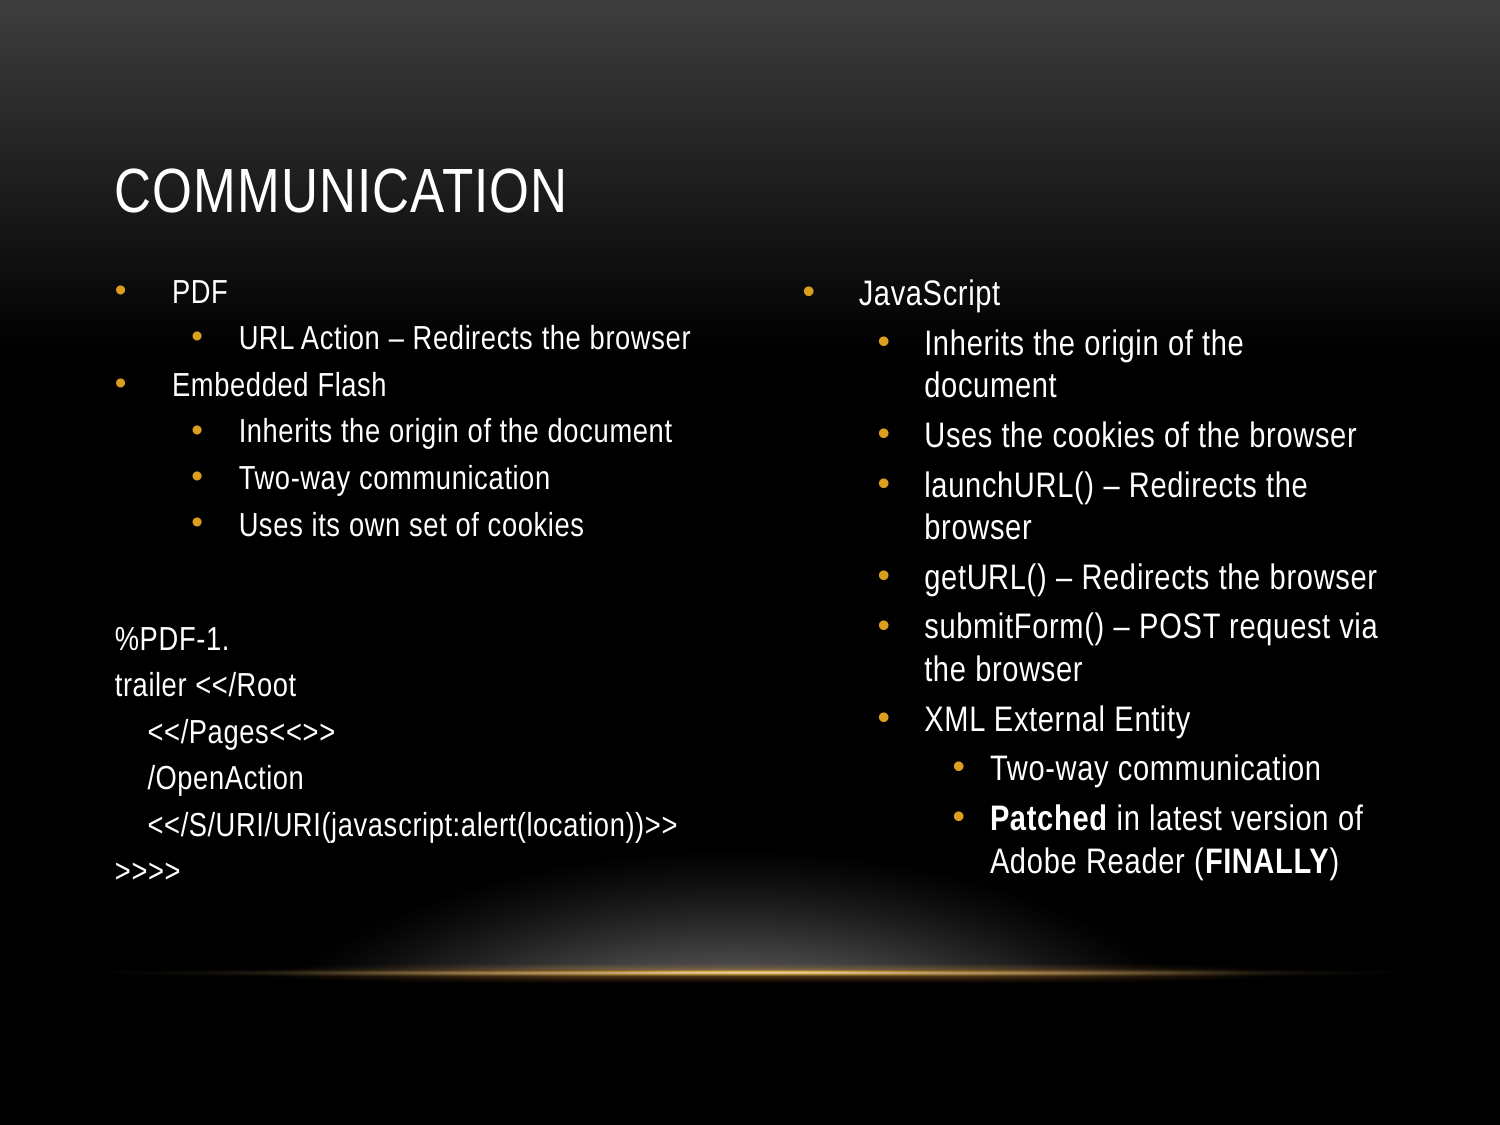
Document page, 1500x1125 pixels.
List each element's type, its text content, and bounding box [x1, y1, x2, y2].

title Communication [99, 45, 1400, 233]
picture [0, 0, 1500, 1125]
list PDF URL Action – Redirects the browser Embedded Flash Inherits the origin of the document Two-way communication Uses its own set of cookies %PDF-1. trailer <</Root <</Pages<<>> /OpenAction <</S/URI/URI(javascript:alert(location))>> >>>> [99, 262, 713, 938]
list JavaScript Inherits the origin of the document Uses the cookies of the browser launchURL() – Redirects the browser getURL() – Redirects the browser submitForm() – POST request via the browser XML External Entity Two-way communication Patched in latest version of Adobe Reader (FINALLY) [787, 262, 1400, 938]
